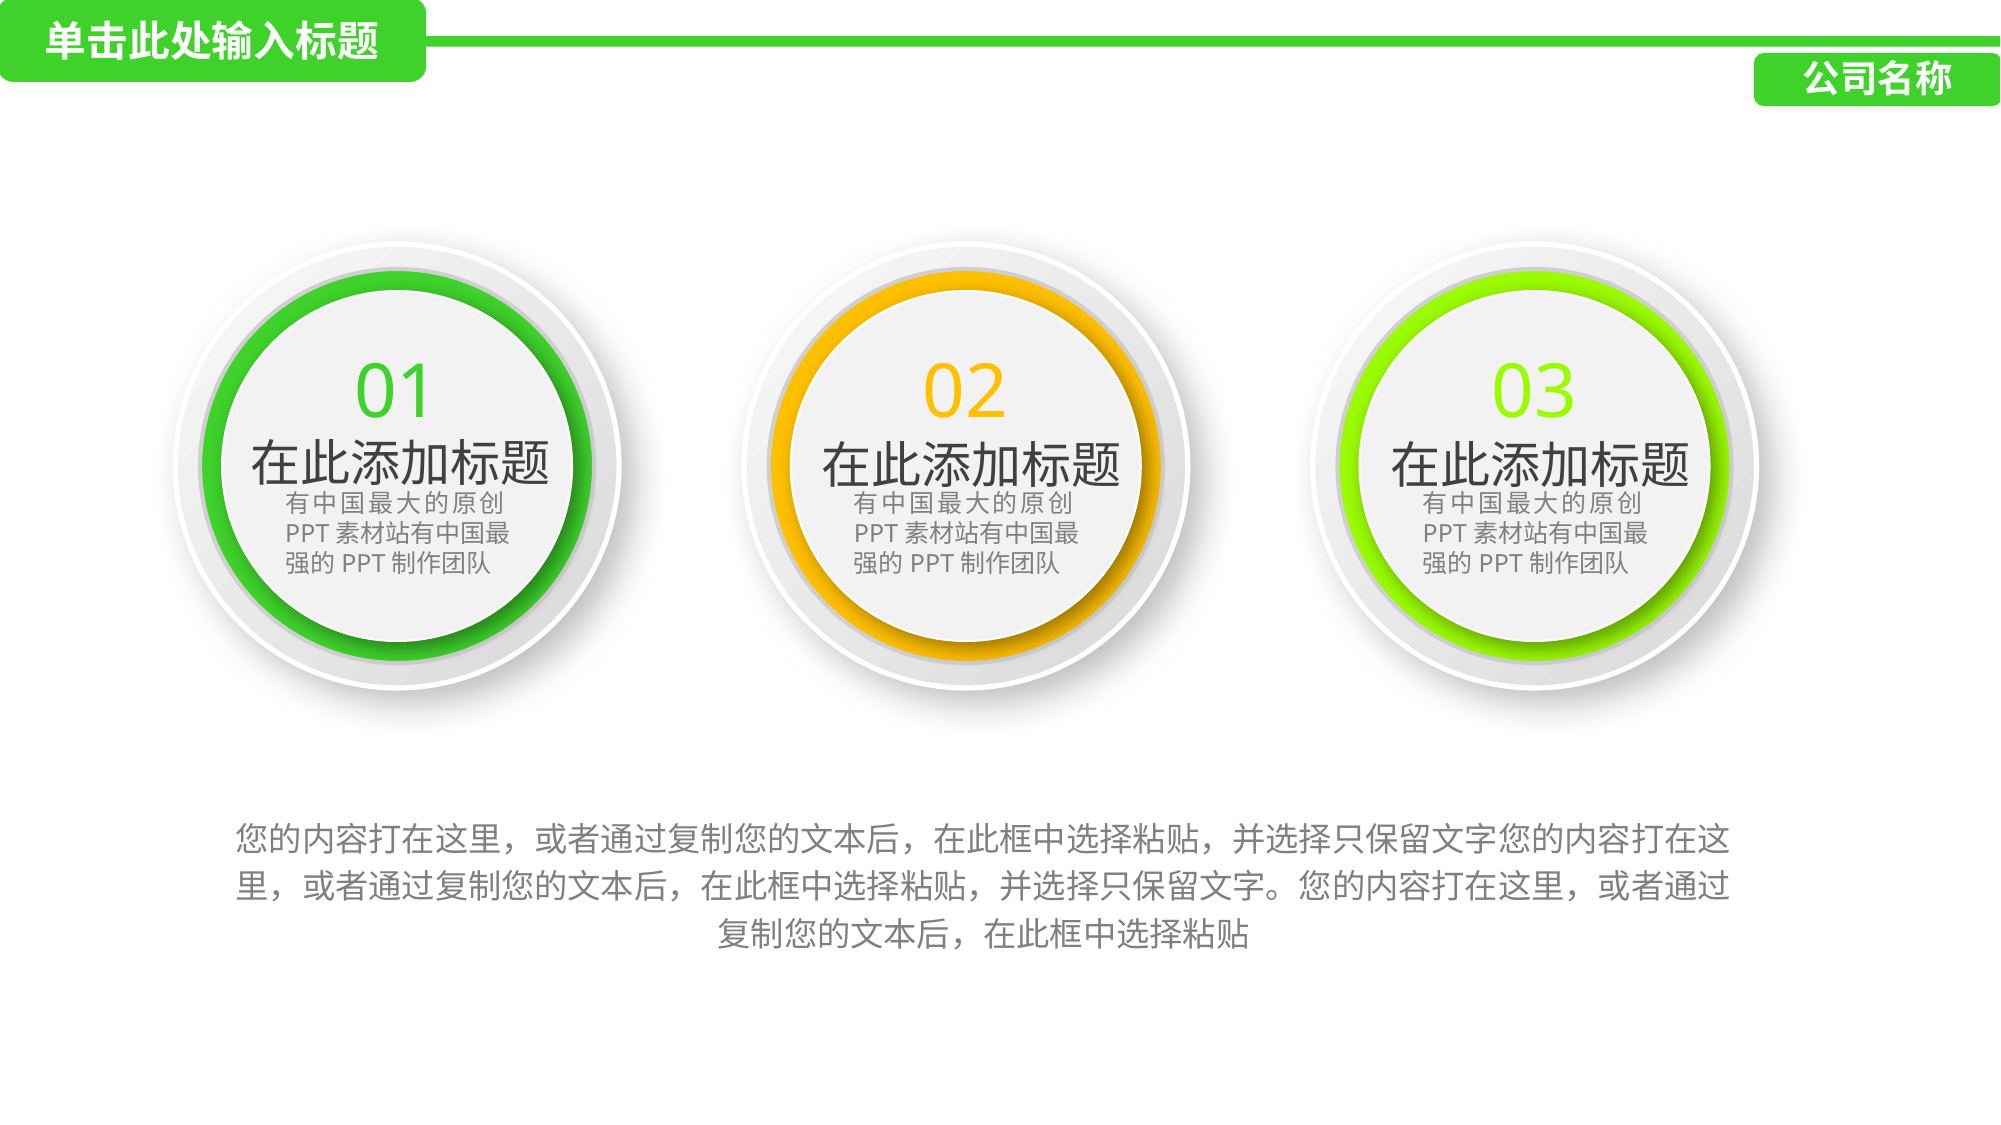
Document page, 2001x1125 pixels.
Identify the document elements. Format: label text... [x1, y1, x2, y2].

text_box 您的内容打在这里，或者通过复制您的文本后，在此框中选择粘贴，并选择只保留文字您的内容打在这里，或者通过复制您的文本后，在此框中选择粘贴，并选择只保留文字。您的内容打在这里，或者通过复制您的文本后，在此框中选择粘贴 [209, 804, 1759, 959]
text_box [1312, 244, 1757, 688]
text_box [427, 35, 2000, 48]
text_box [1756, 47, 2000, 108]
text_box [743, 244, 1188, 688]
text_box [0, 0, 424, 80]
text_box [175, 244, 619, 688]
